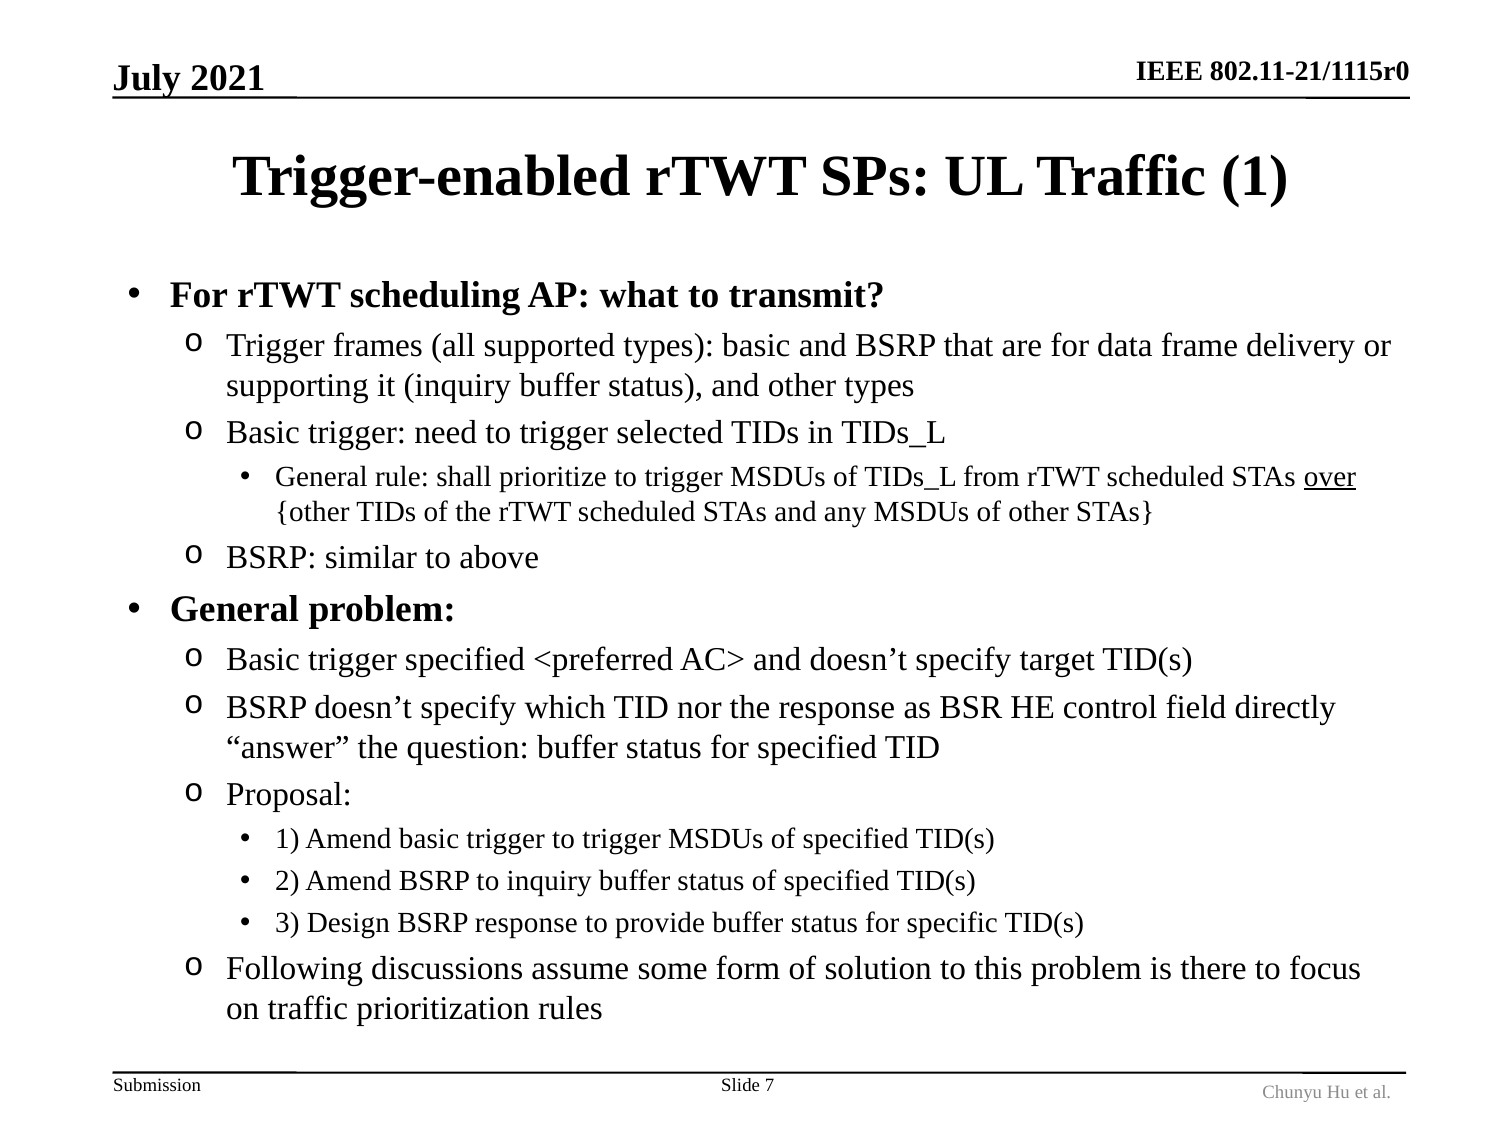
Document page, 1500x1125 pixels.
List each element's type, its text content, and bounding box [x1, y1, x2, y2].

slide_number Slide 7 [702, 1072, 793, 1111]
list For rTWT scheduling AP: what to transmit? Trigger frames (all supported types): basic and BSRP that are for data frame delivery or supporting it (inquiry buffer status), and other types Basic trigger: need to trigger selected TIDs in TIDs_L General rule: shall prioritize to trigger MSDUs of TIDs_L from rTWT scheduled STAs over {other TIDs of the rTWT scheduled STAs and any MSDUs of other STAs} BSRP: similar to above General problem: Basic trigger specified <preferred AC> and doesn’t specify target TID(s) BSRP doesn’t specify which TID nor the response as BSR HE control field directly “answer” the question: buffer status for specified TID Proposal: 1) Amend basic trigger to trigger MSDUs of specified TID(s) 2) Amend BSRP to inquiry buffer status of specified TID(s) 3) Design BSRP response to provide buffer status for specific TID(s) Following discussions assume some form of solution to this problem is there to focus on traffic prioritization rules [112, 262, 1411, 1073]
footer Chunyu Hu et al. [877, 1072, 1407, 1110]
title Trigger-enabled rTWT SPs: UL Traffic (1) [112, 97, 1411, 248]
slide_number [112, 52, 563, 90]
